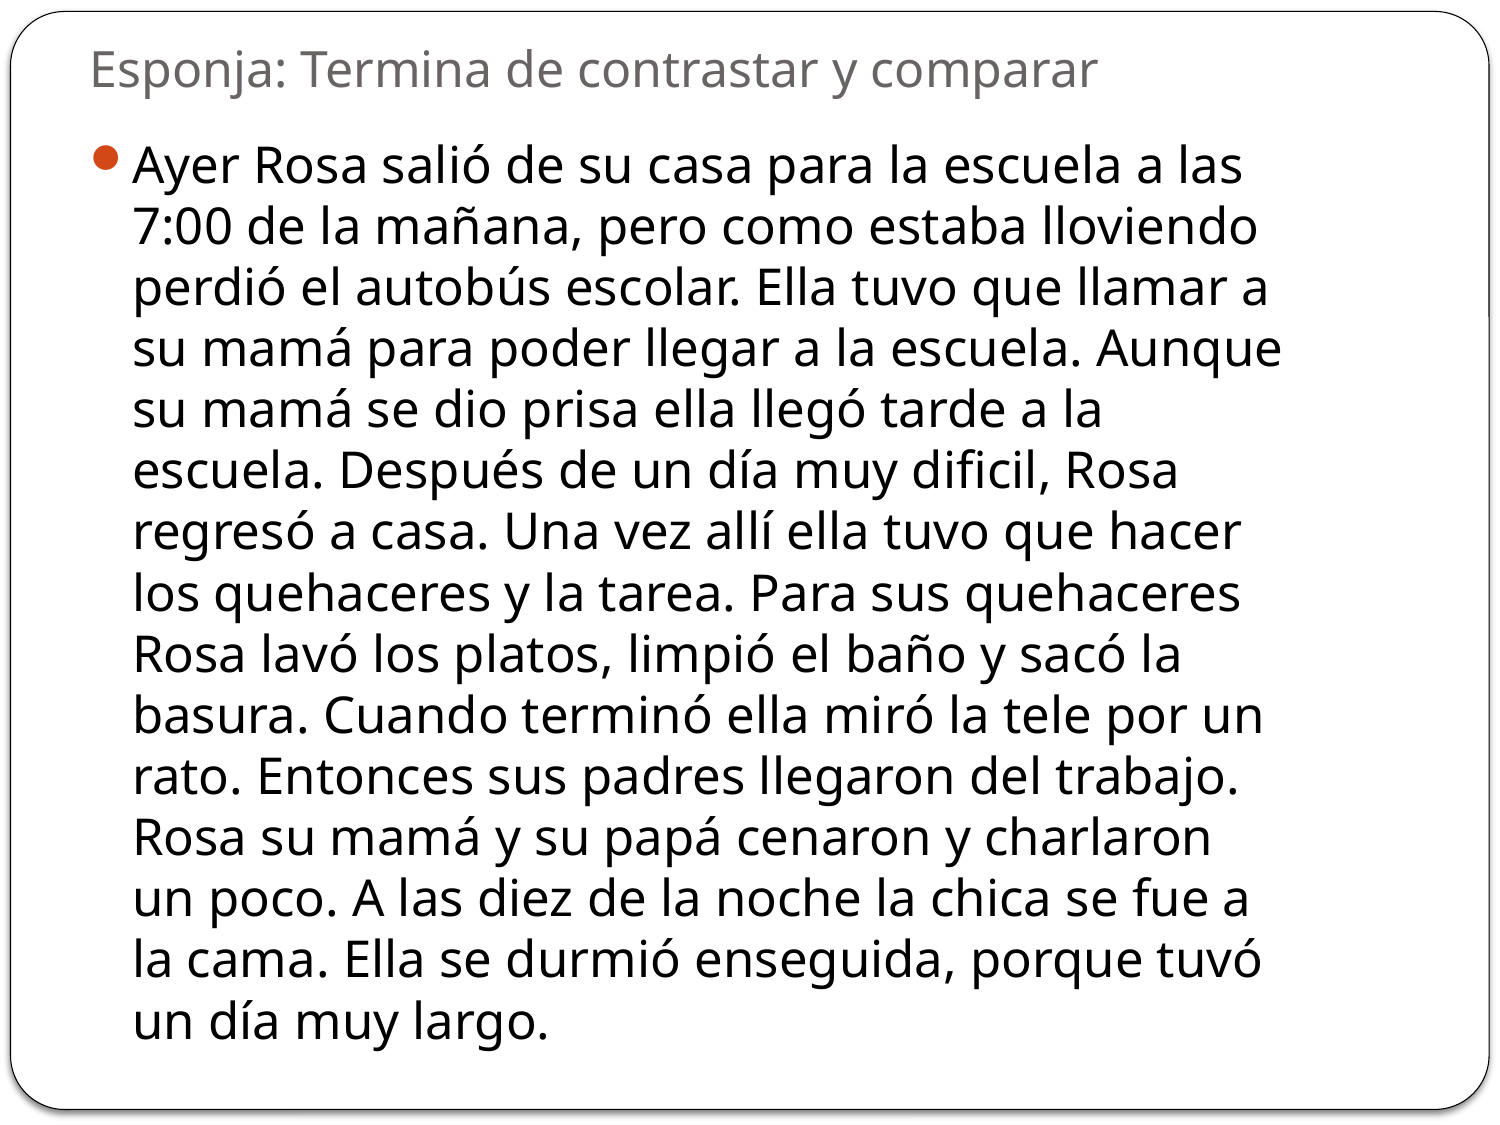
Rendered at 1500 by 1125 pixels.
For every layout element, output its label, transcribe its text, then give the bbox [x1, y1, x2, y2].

list Ayer Rosa salió de su casa para la escuela a las 7:00 de la mañana, pero como estaba lloviendo perdió el autobús escolar. Ella tuvo que llamar a su mamá para poder llegar a la escuela. Aunque su mamá se dio prisa ella llegó tarde a la escuela. Después de un día muy dificil, Rosa regresó a casa. Una vez allí ella tuvo que hacer los quehaceres y la tarea. Para sus quehaceres Rosa lavó los platos, limpió el baño y sacó la basura. Cuando terminó ella miró la tele por un rato. Entonces sus padres llegaron del trabajo. Rosa su mamá y su papá cenaron y charlaron un poco. A las diez de la noche la chica se fue a la cama. Ella se durmió enseguida, porque tuvó un día muy largo. [75, 125, 1300, 1062]
title Esponja: Termina de contrastar y comparar [75, 45, 1300, 113]
